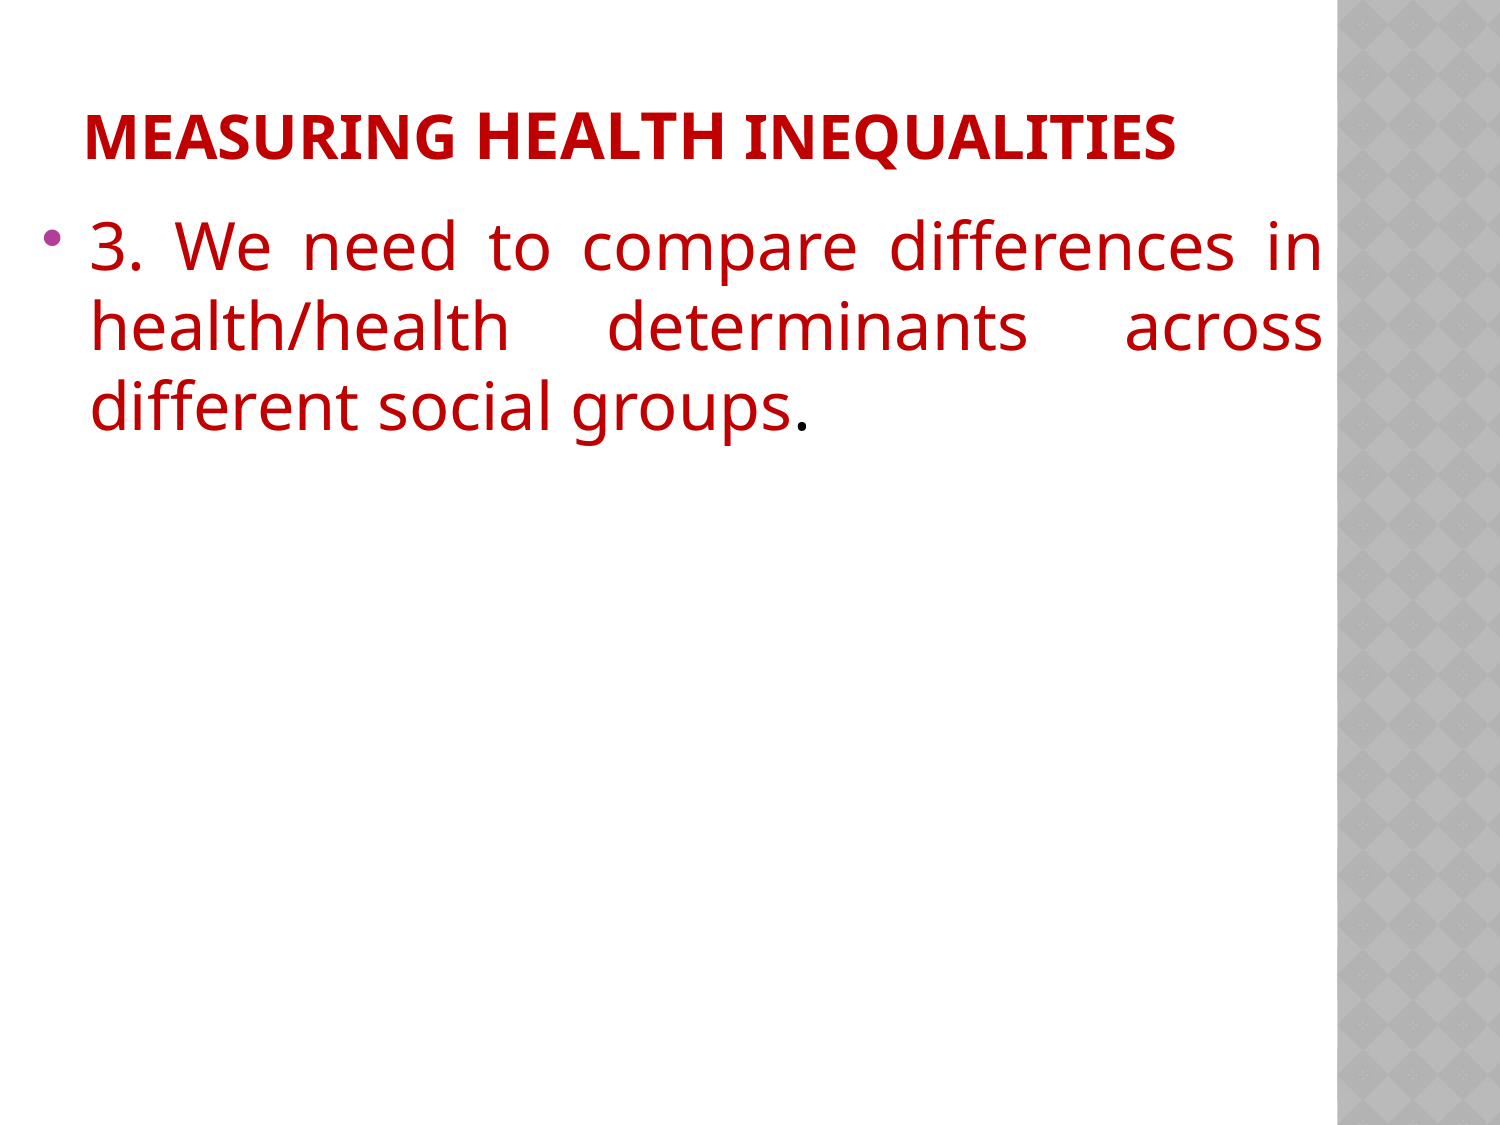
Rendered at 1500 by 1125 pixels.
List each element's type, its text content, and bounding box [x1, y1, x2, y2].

title Measuring health inequalities [75, 52, 1263, 173]
list 3. We need to compare differences in health/health determinants across different social groups. [29, 196, 1341, 1083]
